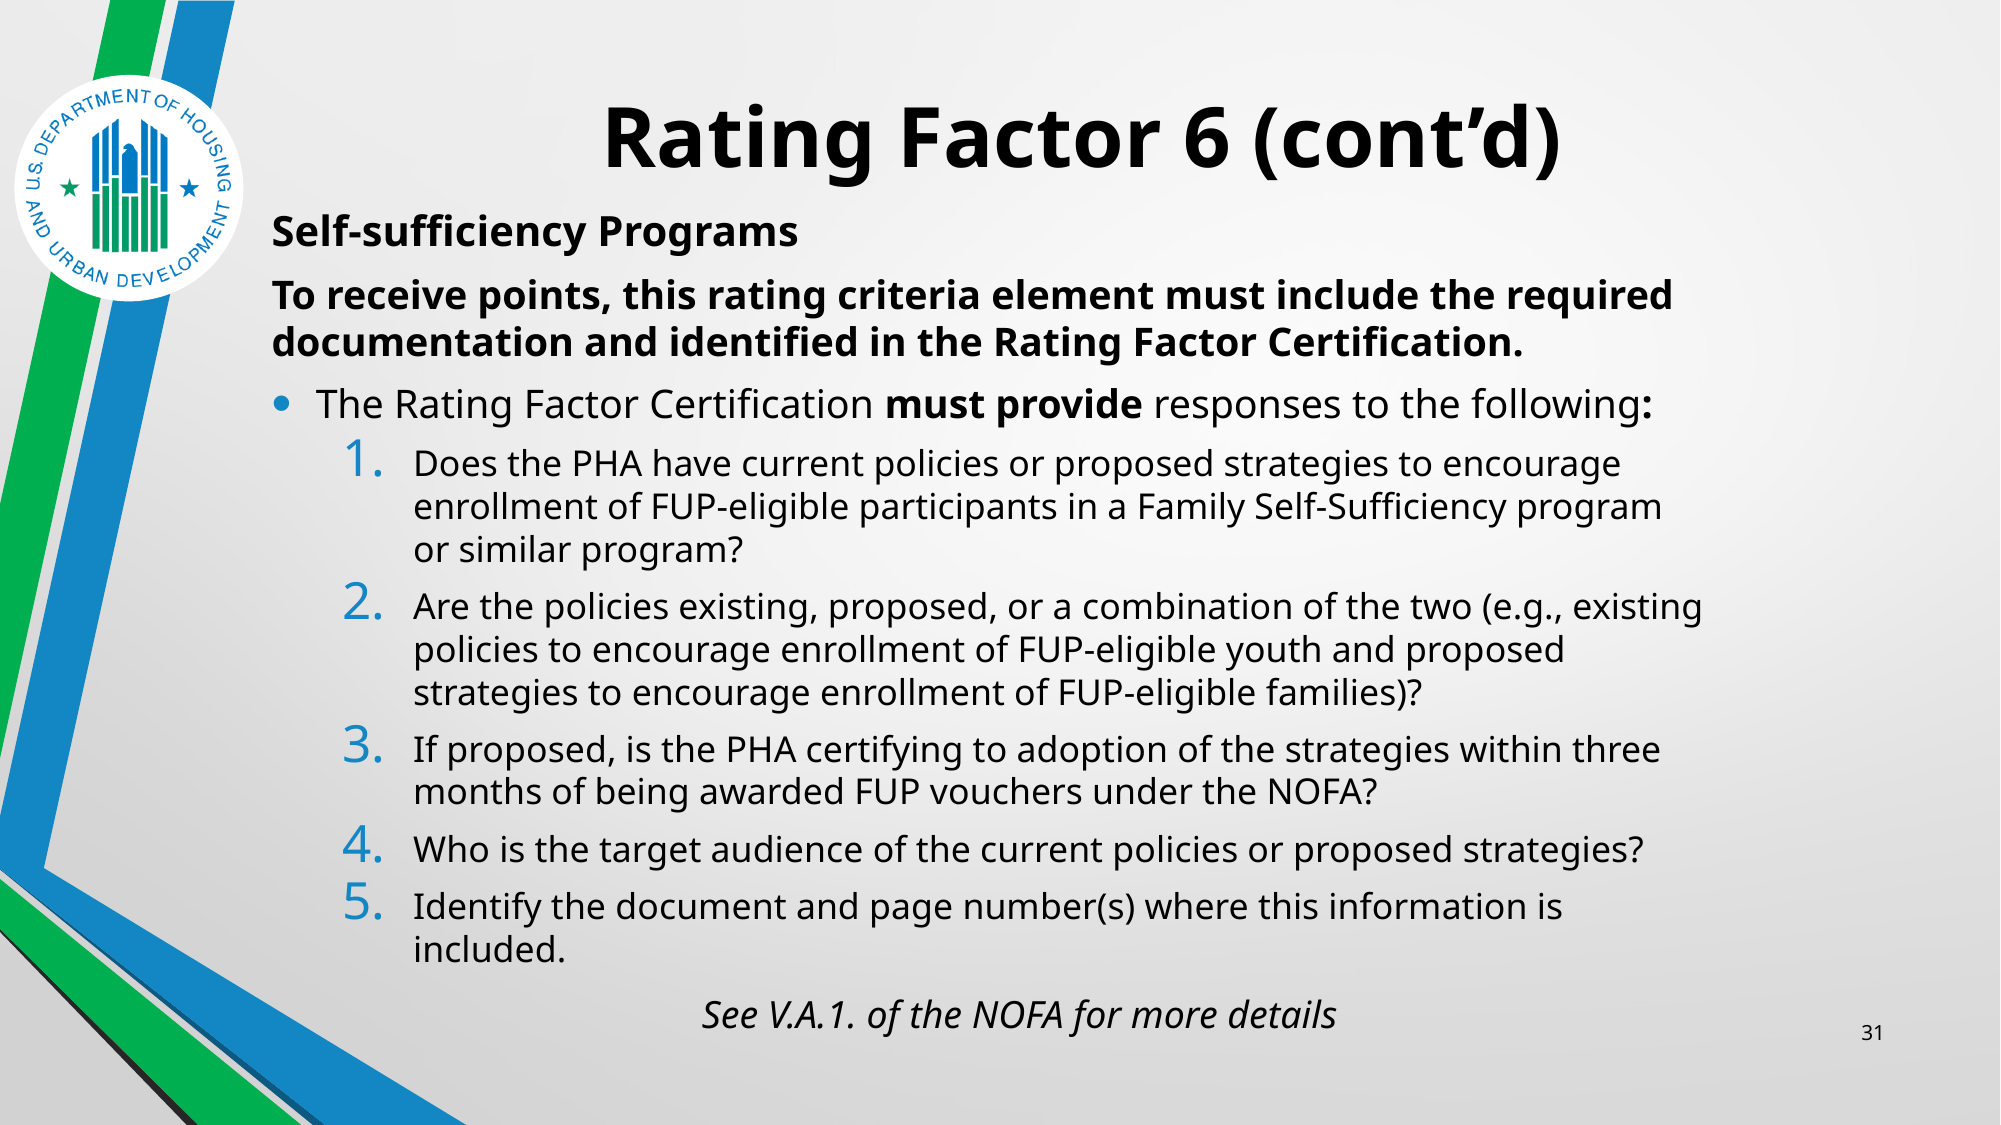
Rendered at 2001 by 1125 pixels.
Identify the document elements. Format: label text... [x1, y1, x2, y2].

list Self-sufficiency Programs To receive points, this rating criteria element must include the required documentation and identified in the Rating Factor Certification. The Rating Factor Certification must provide responses to the following: Does the PHA have current policies or proposed strategies to encourage enrollment of FUP-eligible participants in a Family Self-Sufficiency program or similar program? Are the policies existing, proposed, or a combination of the two (e.g., existing policies to encourage enrollment of FUP-eligible youth and proposed strategies to encourage enrollment of FUP-eligible families)? If proposed, is the PHA certifying to adoption of the strategies within three months of being awarded FUP vouchers under the NOFA? Who is the target audience of the current policies or proposed strategies? Identify the document and page number(s) where this information is included. [256, 197, 1725, 984]
text_box See V.A.1. of the NOFA for more details [687, 983, 1353, 1044]
picture [26, 89, 231, 287]
title Rating Factor 6 (cont’d) [239, 27, 1925, 241]
slide_number 31 [1809, 1003, 1900, 1064]
